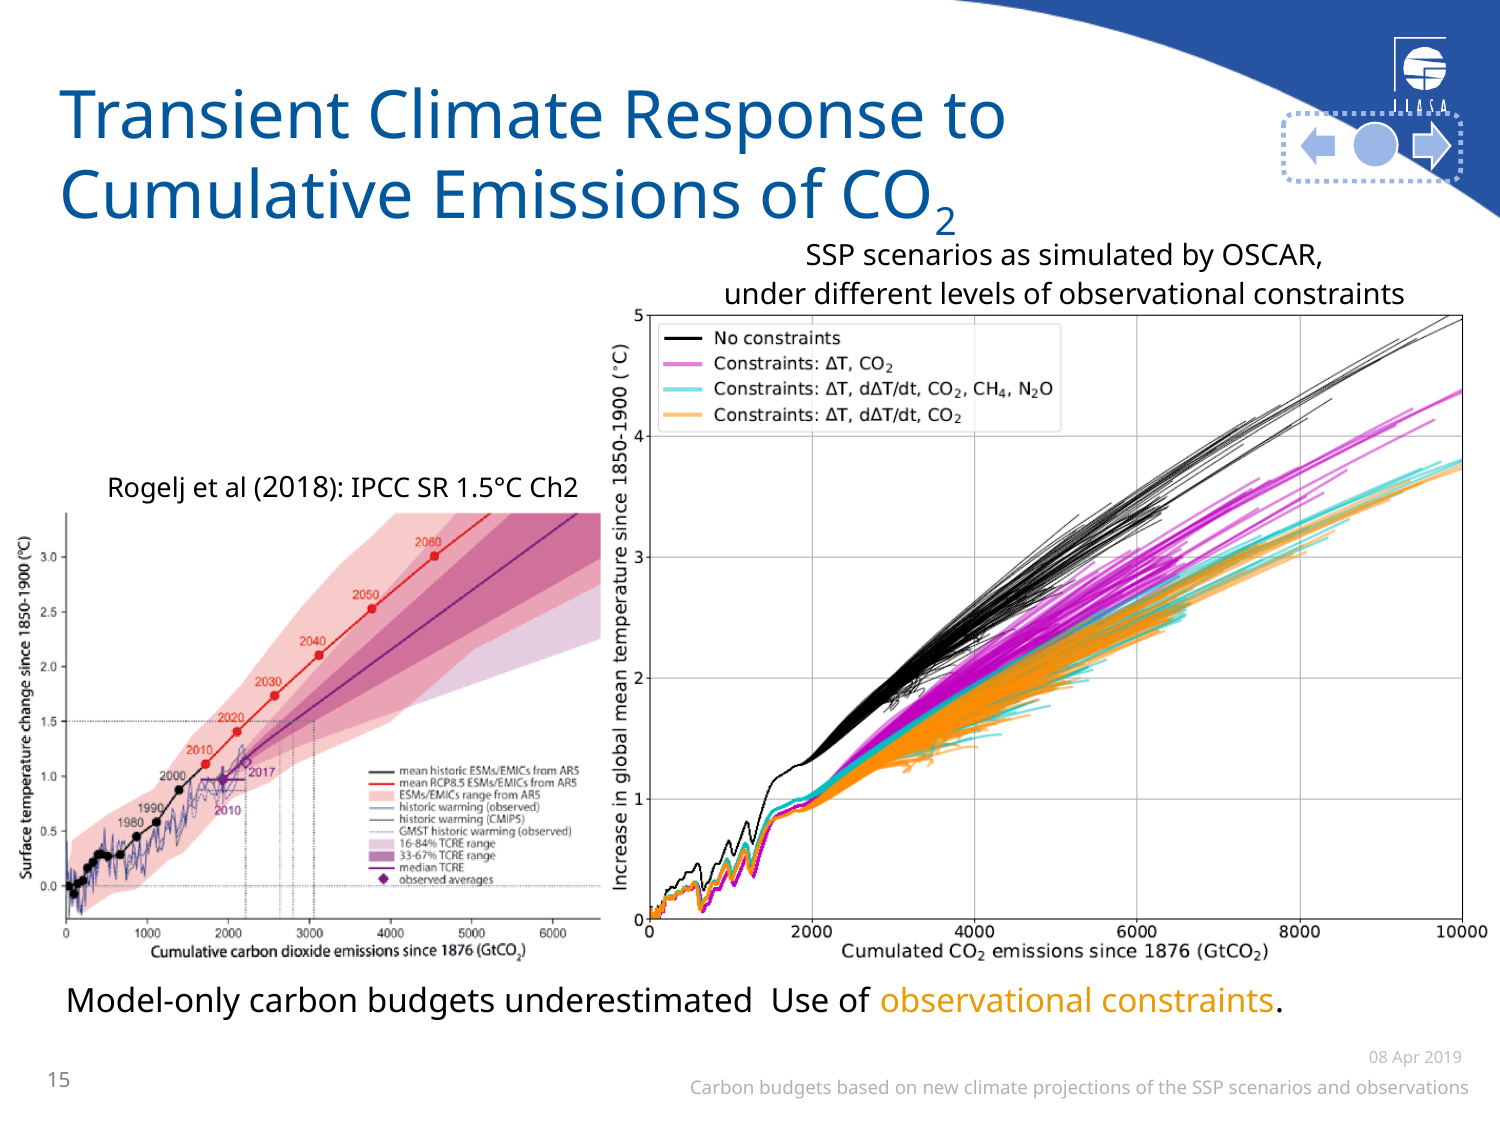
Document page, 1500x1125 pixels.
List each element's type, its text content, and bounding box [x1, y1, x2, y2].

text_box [1283, 113, 1461, 182]
picture [414, 996, 422, 1010]
slide_number 15 [31, 1042, 370, 1102]
text_box SSP scenarios as simulated by OSCAR, under different levels of observational constraints [662, 225, 1467, 279]
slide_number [350, 1045, 1469, 1069]
picture [0, 0, 1500, 1125]
text_box Rogelj et al (2018): IPCC SR 1.5°C Ch2 [92, 457, 600, 503]
footer Carbon budgets based on new climate projections of the SSP scenarios and observations [333, 1068, 1478, 1109]
title Transient Climate Response to Cumulative Emissions of CO2 [44, 59, 1305, 257]
